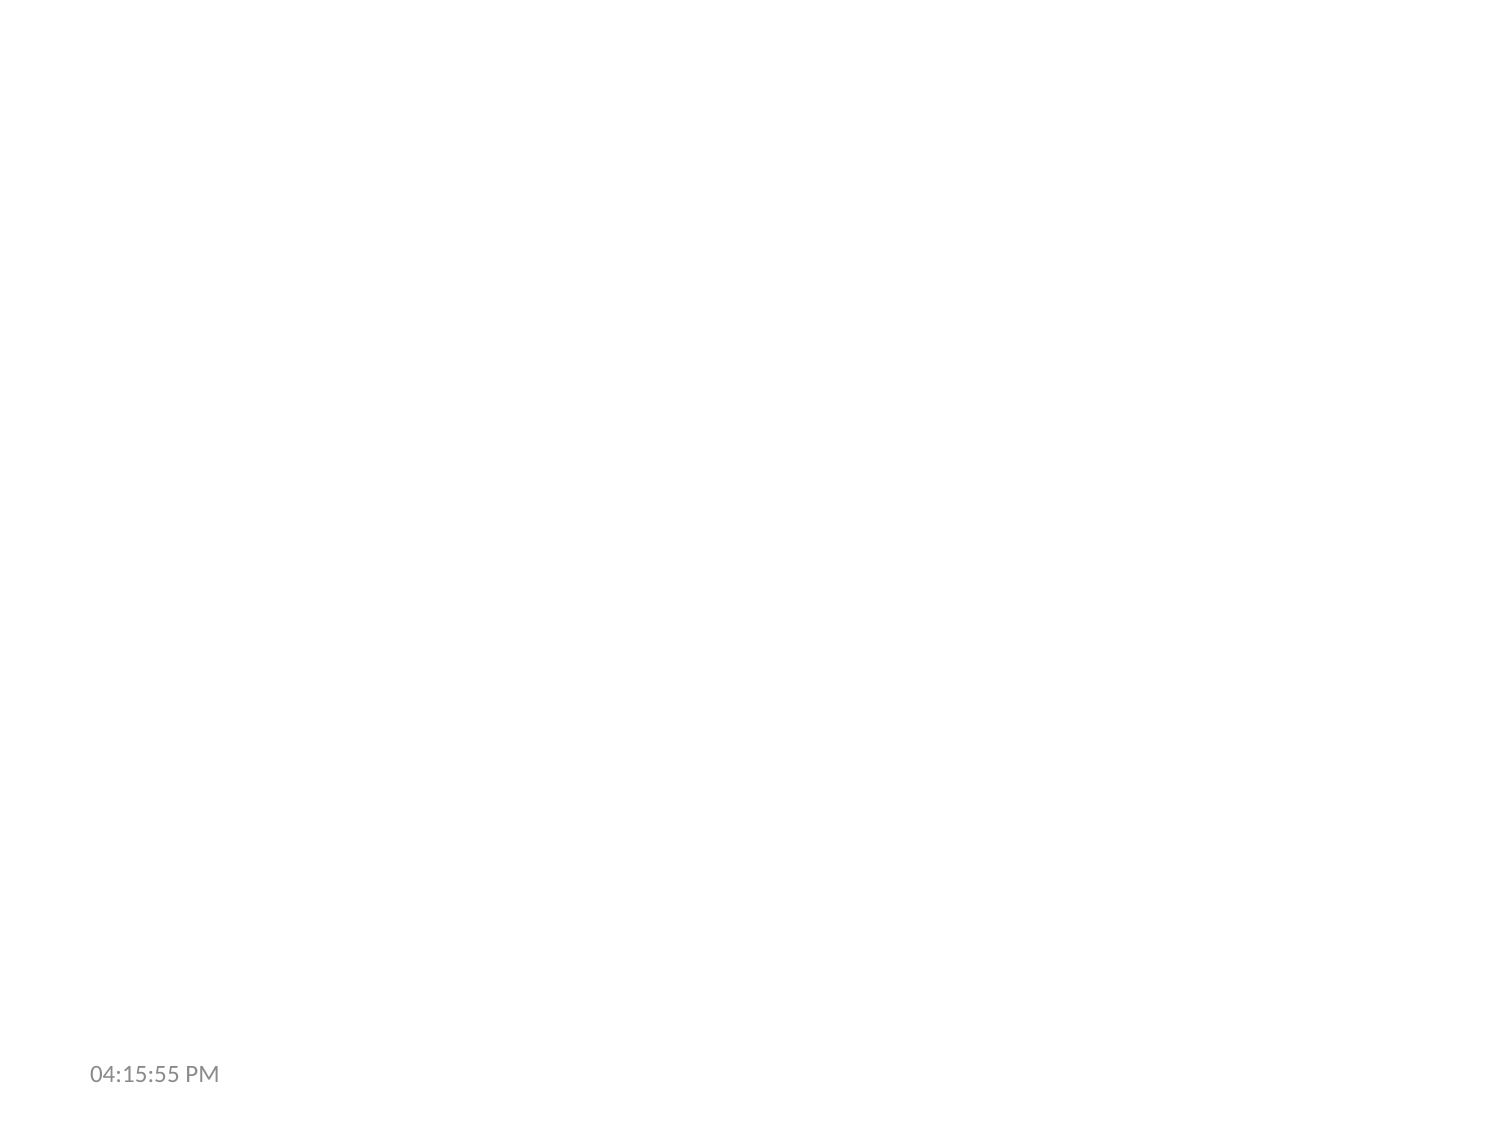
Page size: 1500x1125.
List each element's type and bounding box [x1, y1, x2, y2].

slide_number [75, 1042, 425, 1103]
